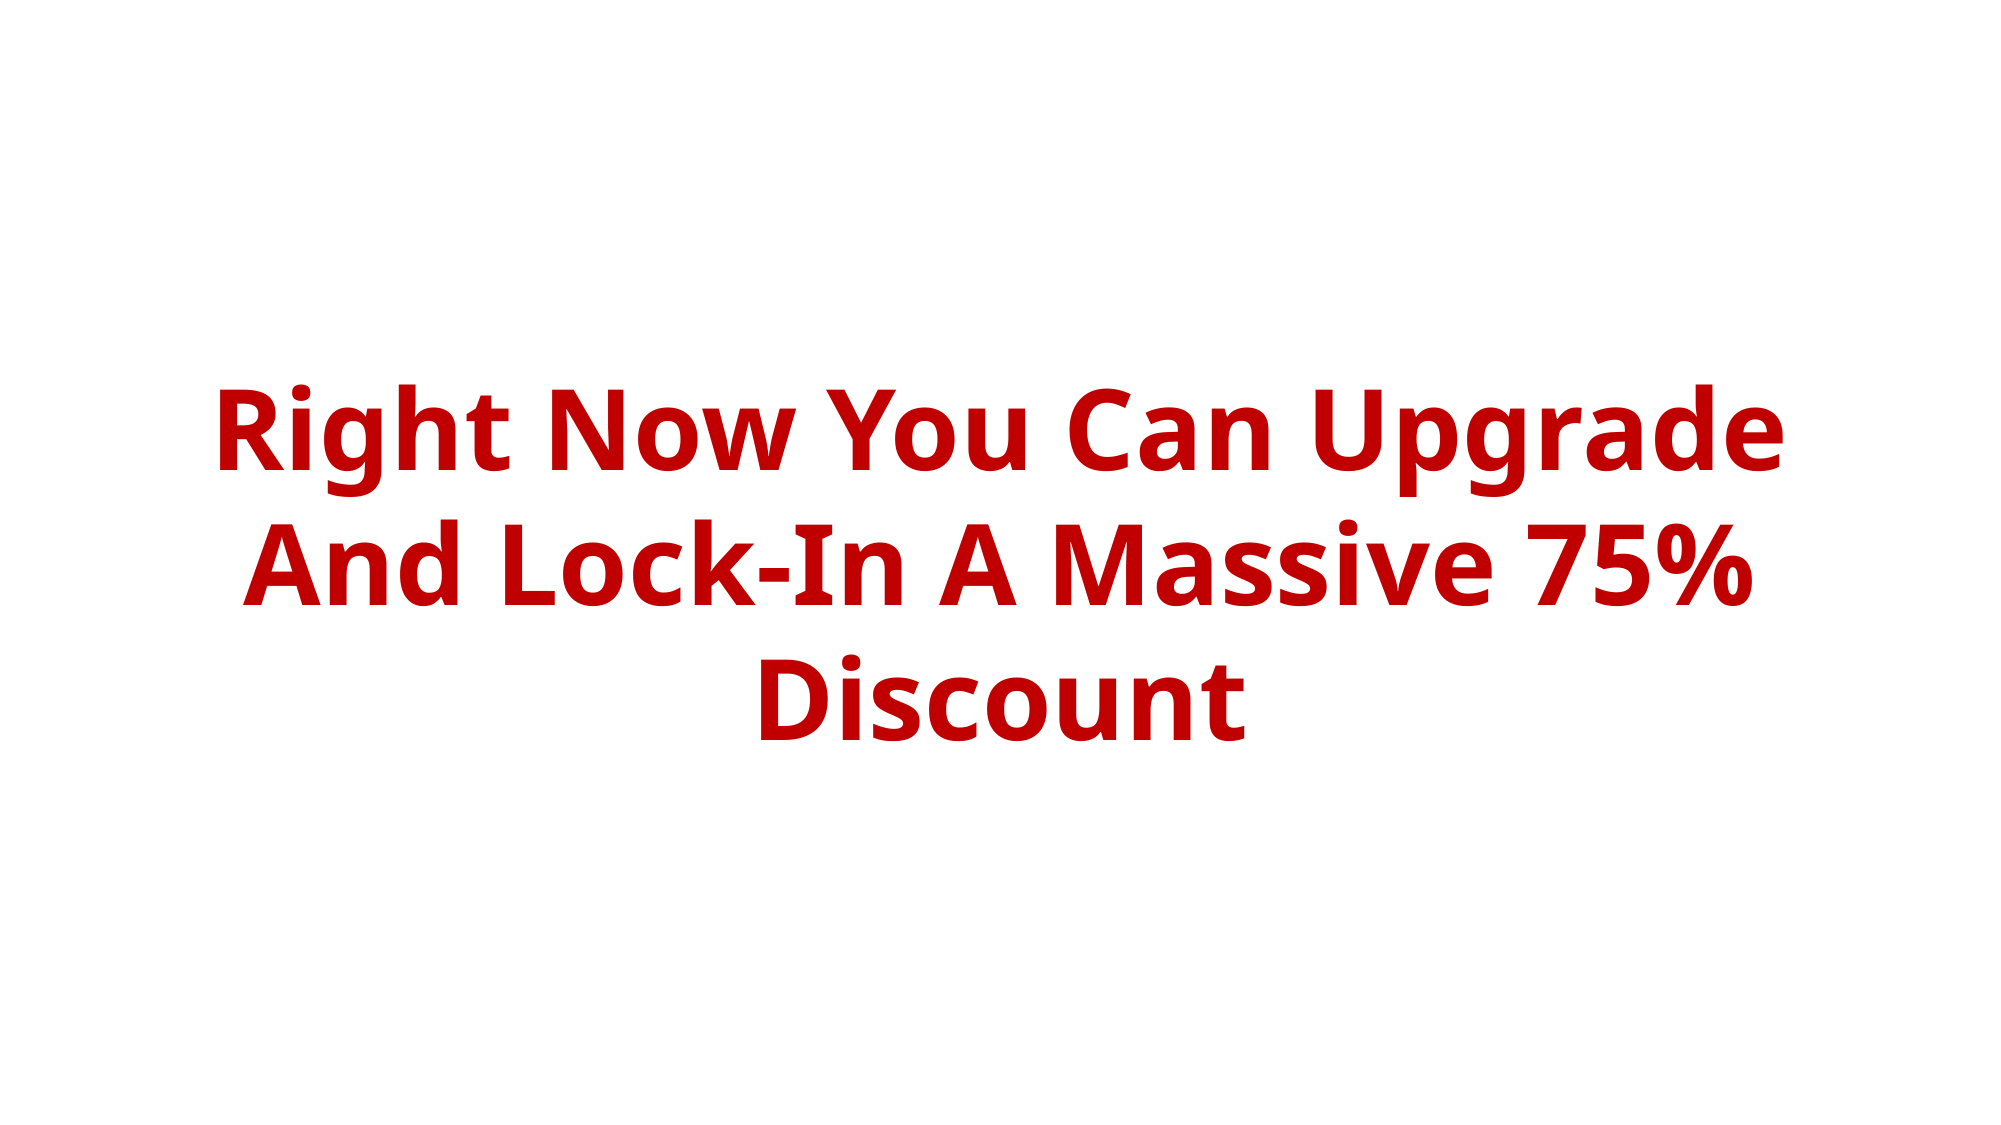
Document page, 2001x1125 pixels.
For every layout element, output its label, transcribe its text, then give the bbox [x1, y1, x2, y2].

text_box Right Now You Can Upgrade And Lock-In A Massive 75% Discount [81, 350, 1919, 771]
